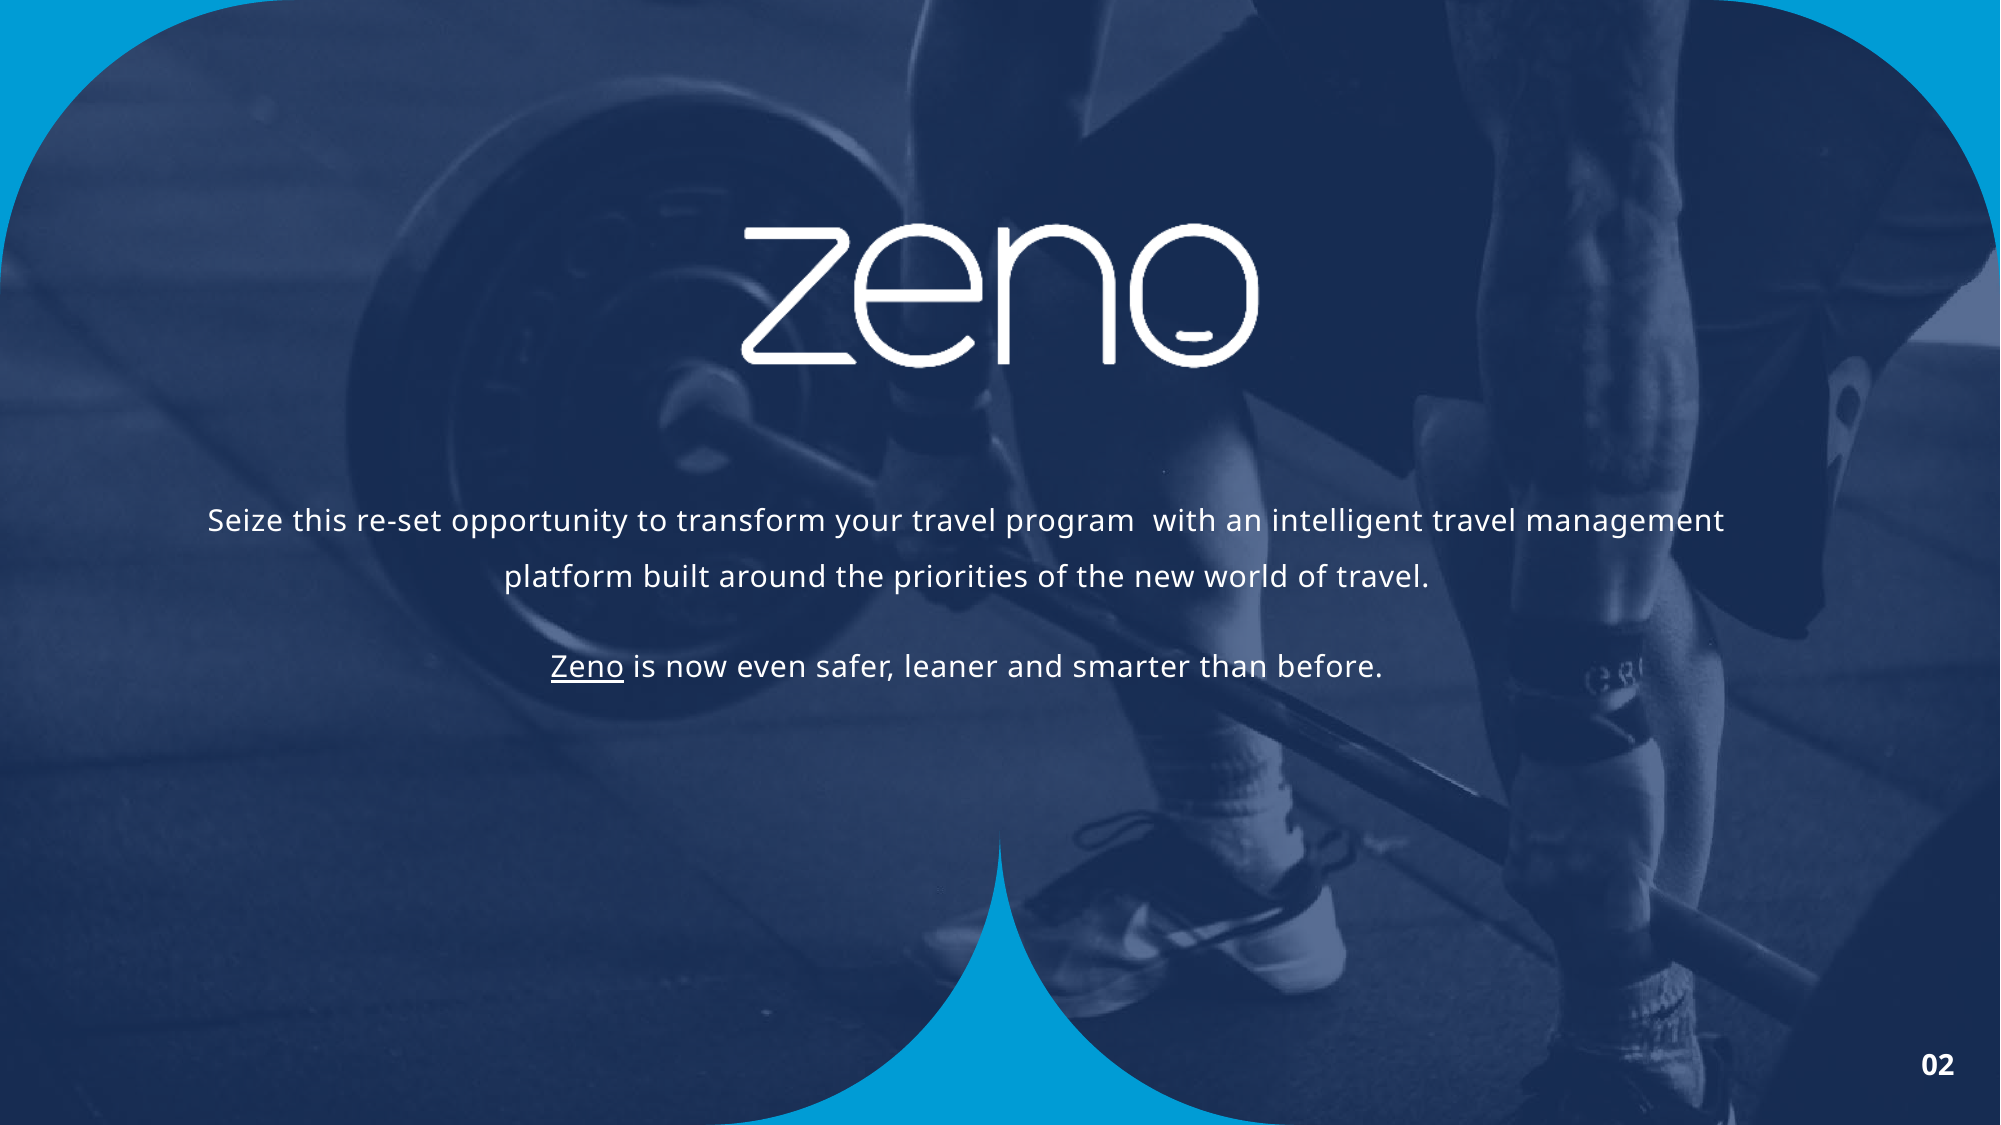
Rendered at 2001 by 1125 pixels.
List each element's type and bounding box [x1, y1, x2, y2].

text_box [0, 0, 2000, 1125]
